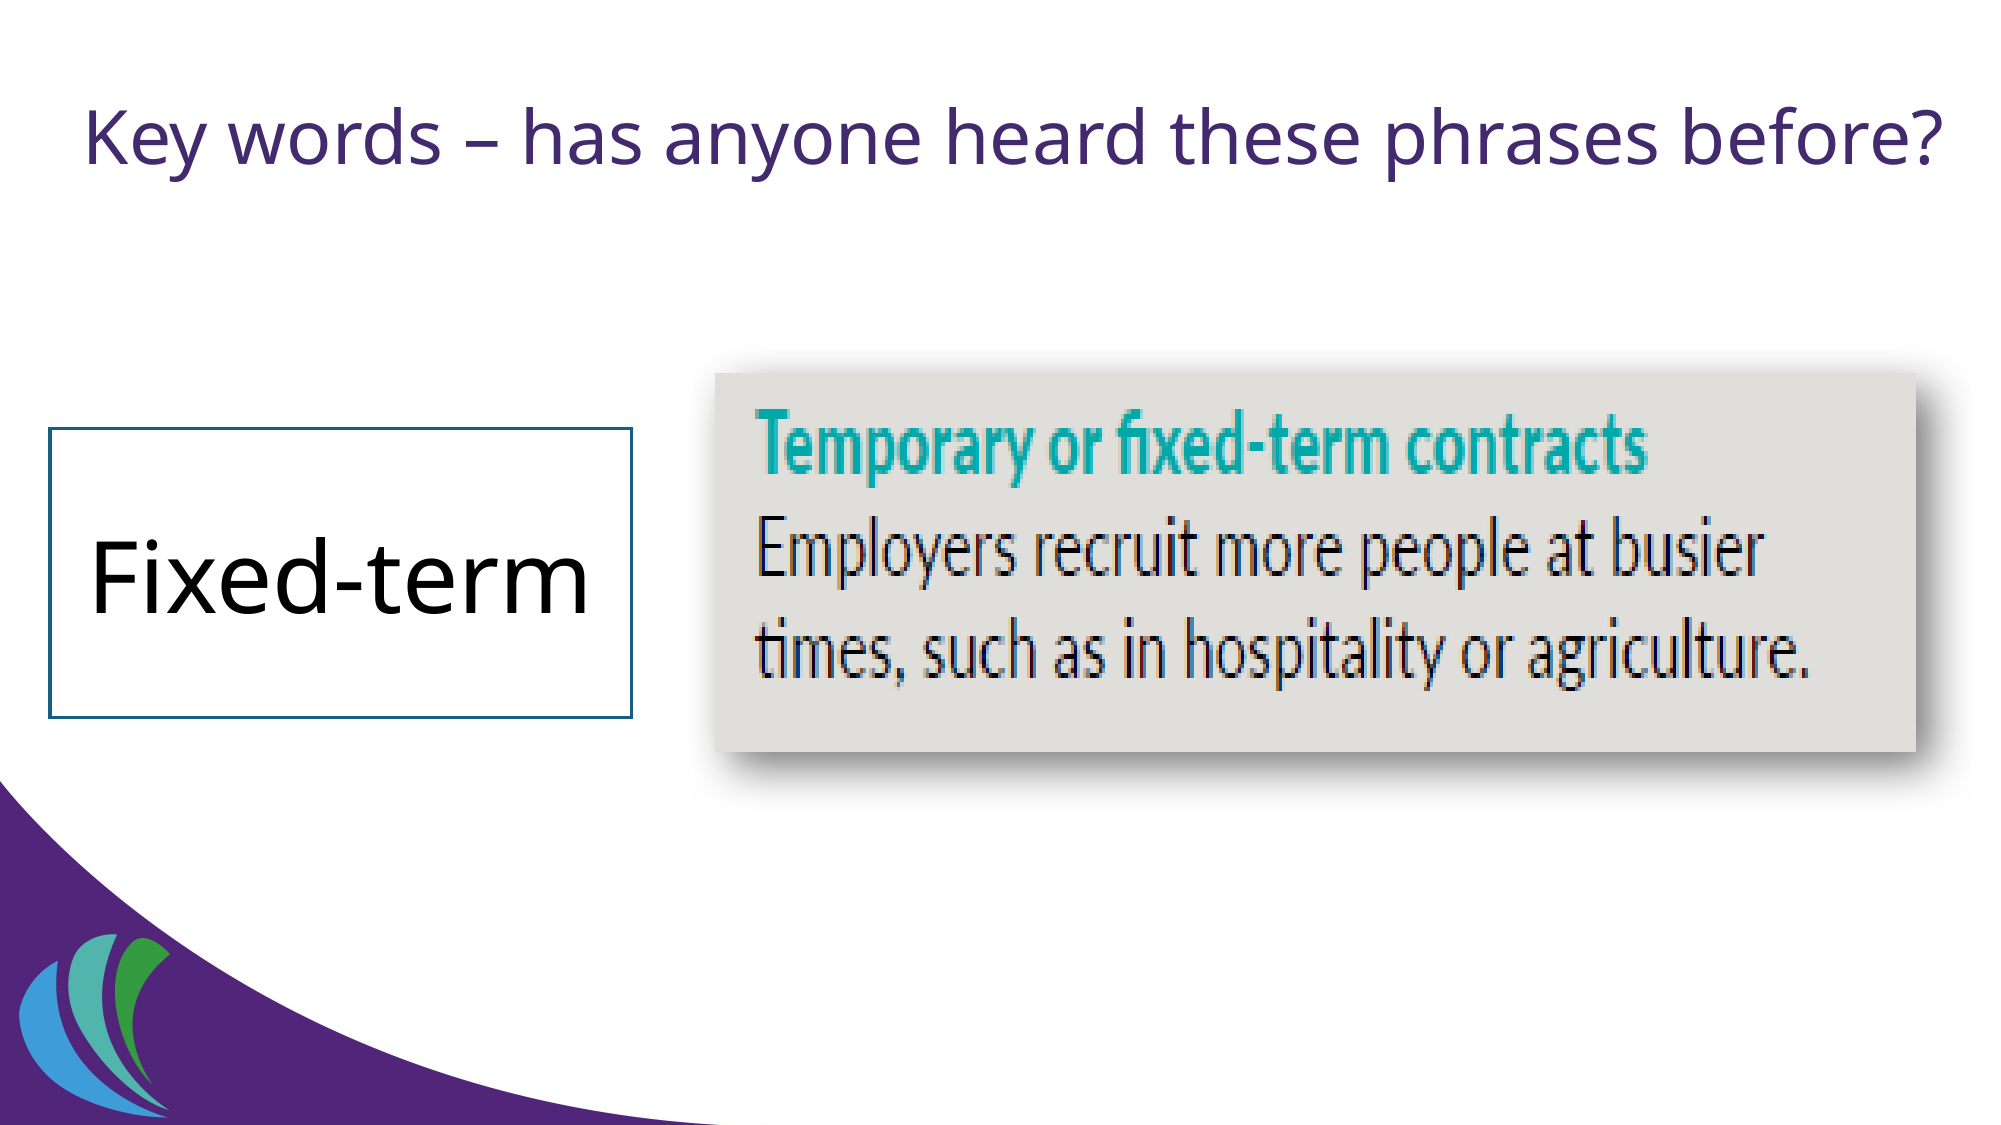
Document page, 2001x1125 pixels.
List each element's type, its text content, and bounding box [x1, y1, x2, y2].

title Key words – has anyone heard these phrases before? [67, 48, 1961, 225]
picture [0, 1, 2000, 1125]
text_box Fixed-term [48, 427, 633, 719]
